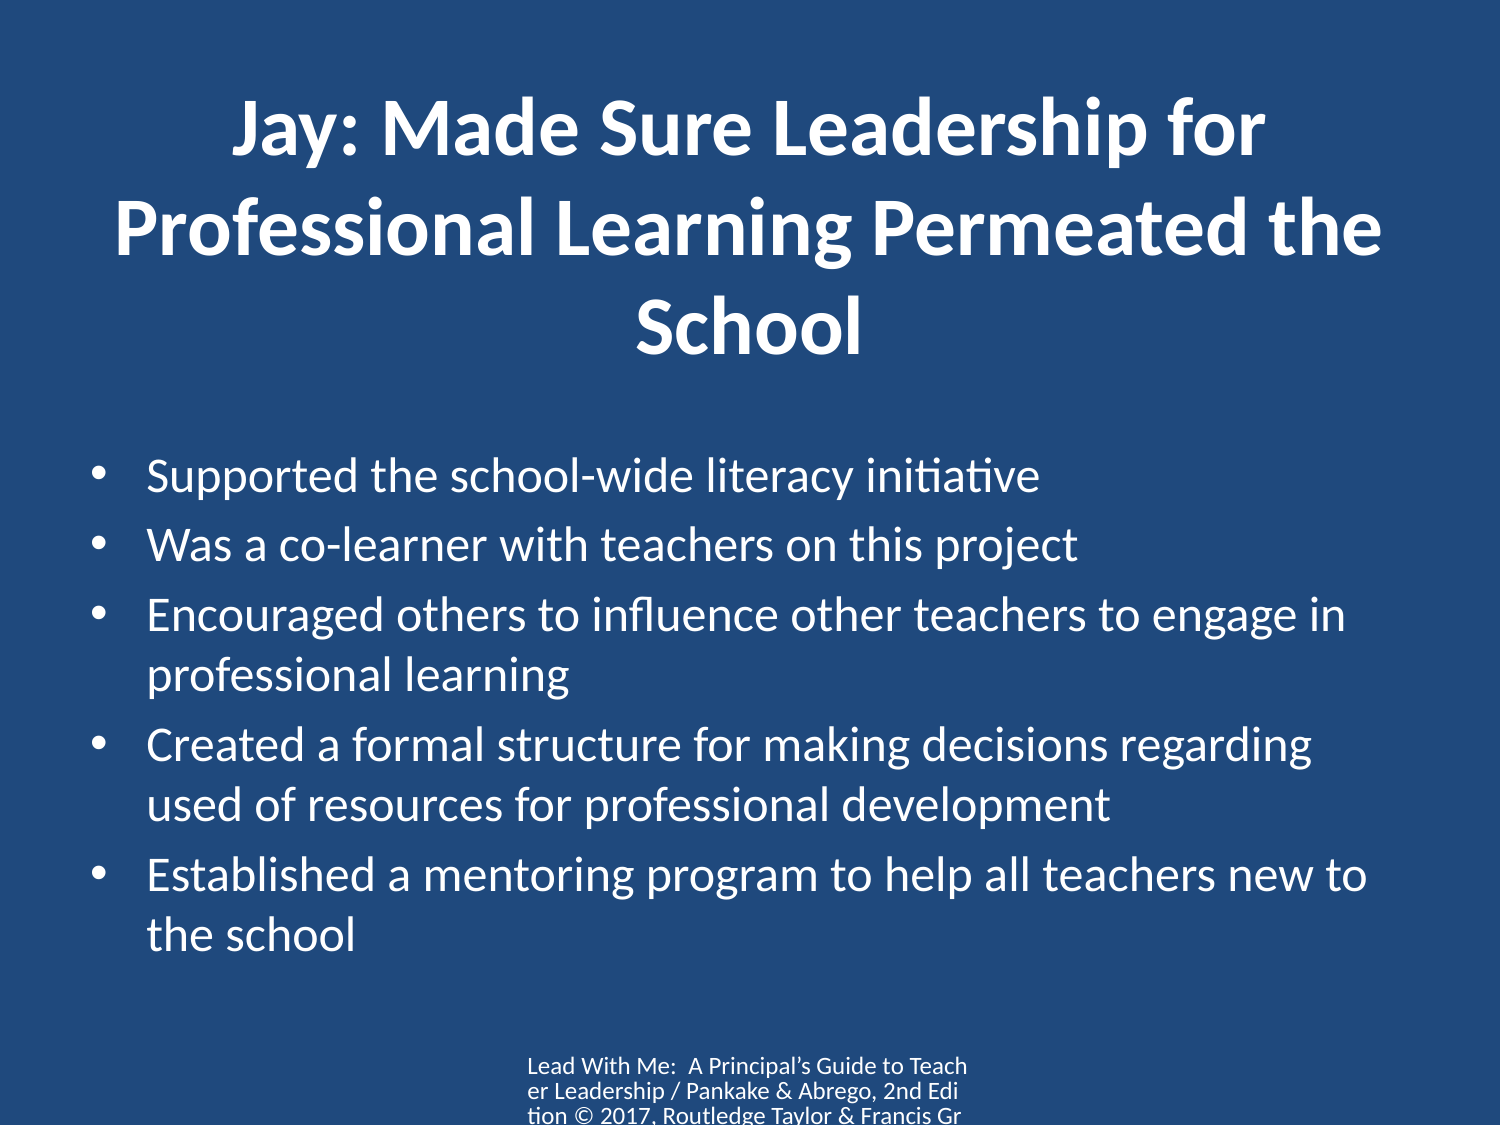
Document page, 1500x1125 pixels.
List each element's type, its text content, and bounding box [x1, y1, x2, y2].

list Supported the school-wide literacy initiative Was a co-learner with teachers on this project Encouraged others to influence other teachers to engage in professional learning Created a formal structure for making decisions regarding used of resources for professional development Established a mentoring program to help all teachers new to the school [75, 434, 1425, 1010]
title Jay: Made Sure Leadership for Professional Learning Permeated the School [75, 45, 1425, 399]
footer Lead With Me: A Principal’s Guide to Teacher Leadership / Pankake & Abrego, 2nd Edition © 2017, Routledge Taylor & Francis Group [512, 1034, 988, 1095]
